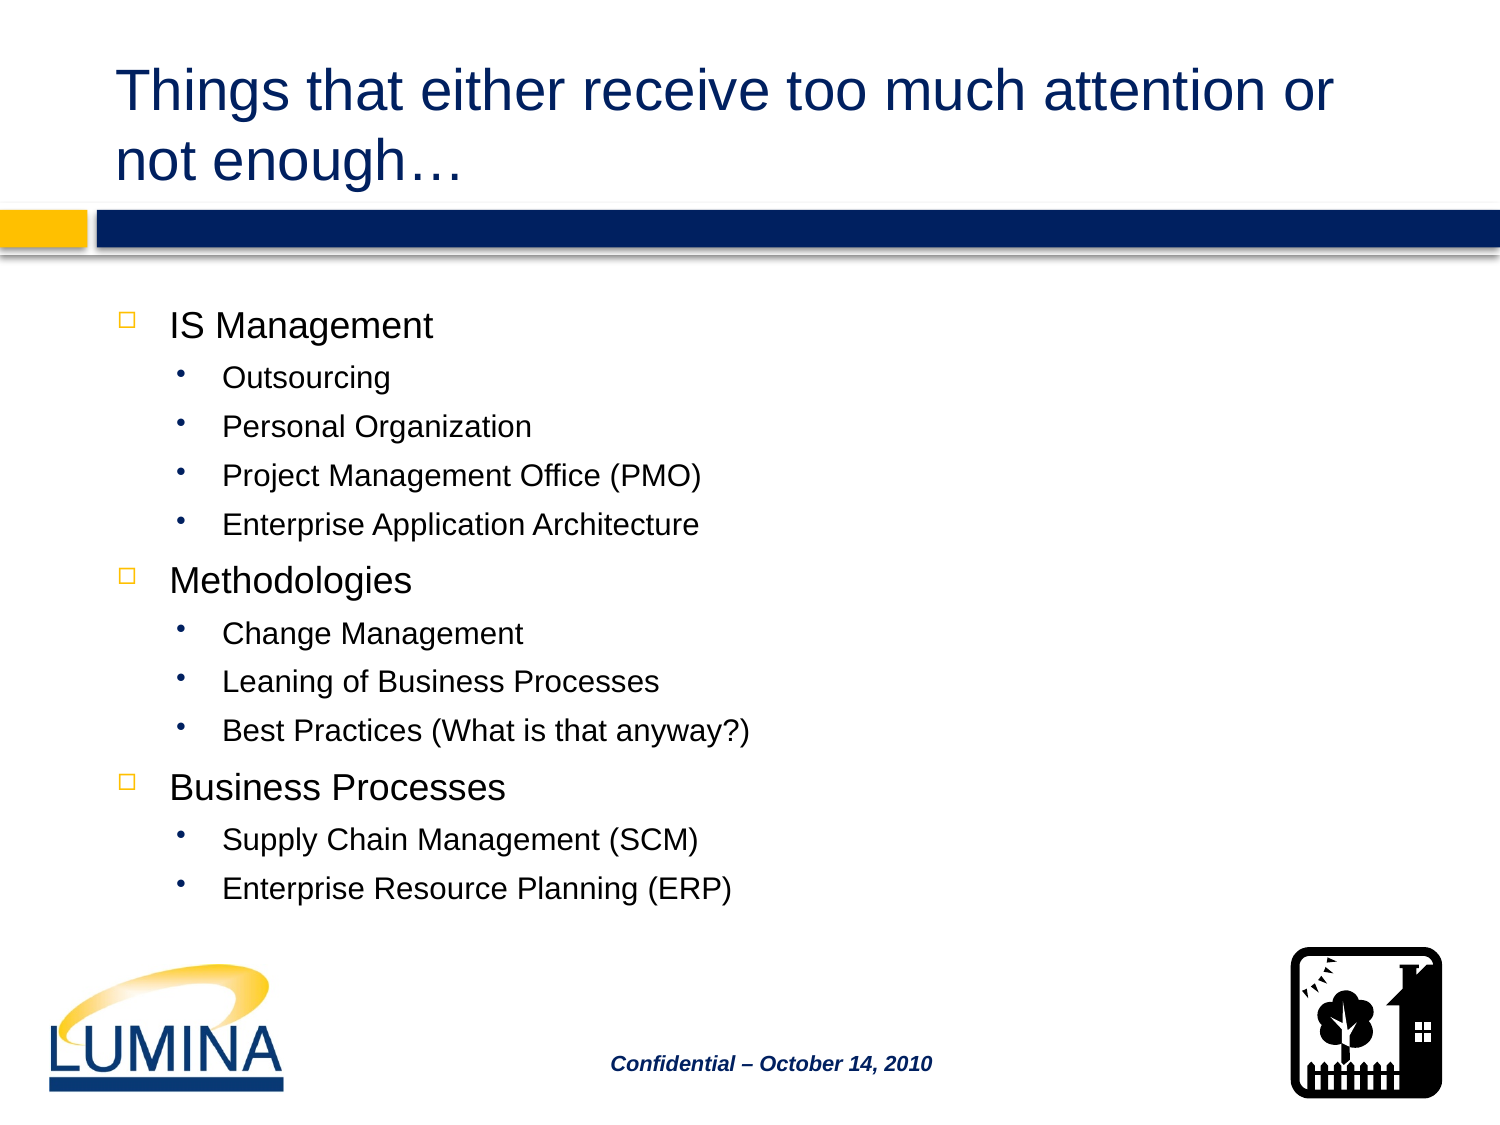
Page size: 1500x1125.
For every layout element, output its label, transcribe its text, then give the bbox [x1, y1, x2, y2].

list IS Management Outsourcing Personal Organization Project Management Office (PMO) Enterprise Application Architecture Methodologies Change Management Leaning of Business Processes Best Practices (What is that anyway?) Business Processes Supply Chain Management (SCM) Enterprise Resource Planning (ERP) [101, 293, 1453, 1037]
title Things that either receive too much attention or not enough… [100, 37, 1439, 201]
picture [49, 964, 284, 1094]
